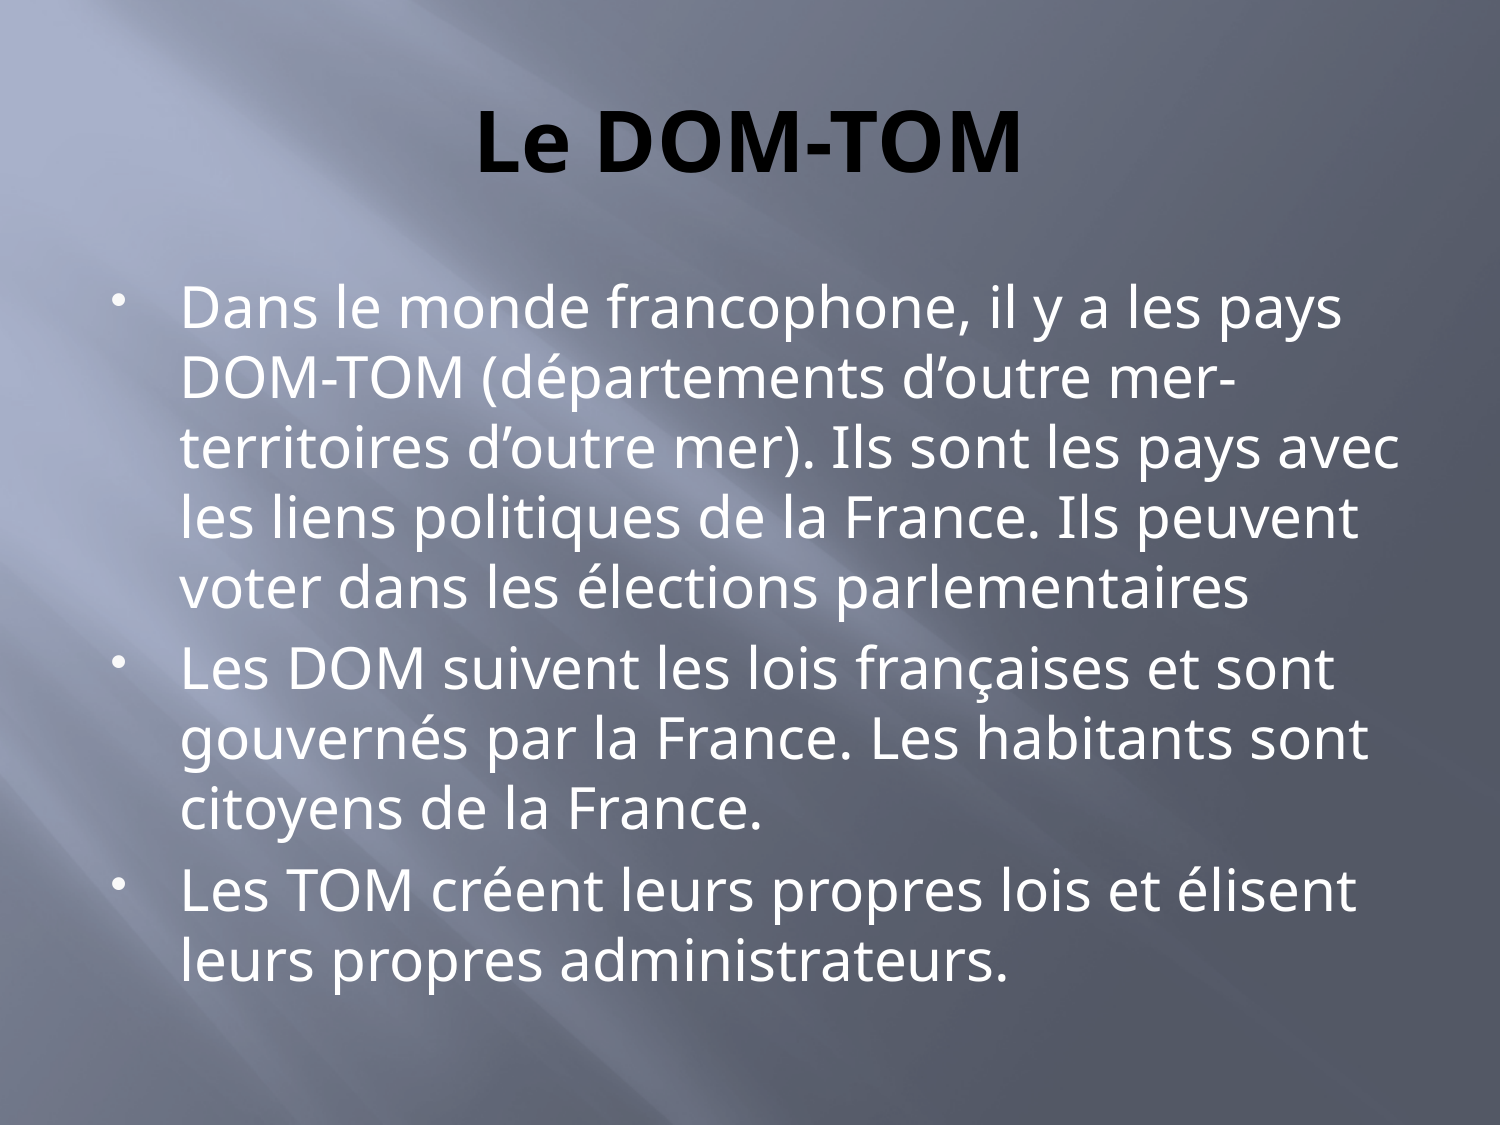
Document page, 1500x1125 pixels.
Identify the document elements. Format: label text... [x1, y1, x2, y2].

title Le DOM-TOM [75, 45, 1425, 233]
list Dans le monde francophone, il y a les pays DOM-TOM (départements d’outre mer-territoires d’outre mer). Ils sont les pays avec les liens politiques de la France. Ils peuvent voter dans les élections parlementaires Les DOM suivent les lois françaises et sont gouvernés par la France. Les habitants sont citoyens de la France. Les TOM créent leurs propres lois et élisent leurs propres administrateurs. [75, 262, 1425, 1035]
